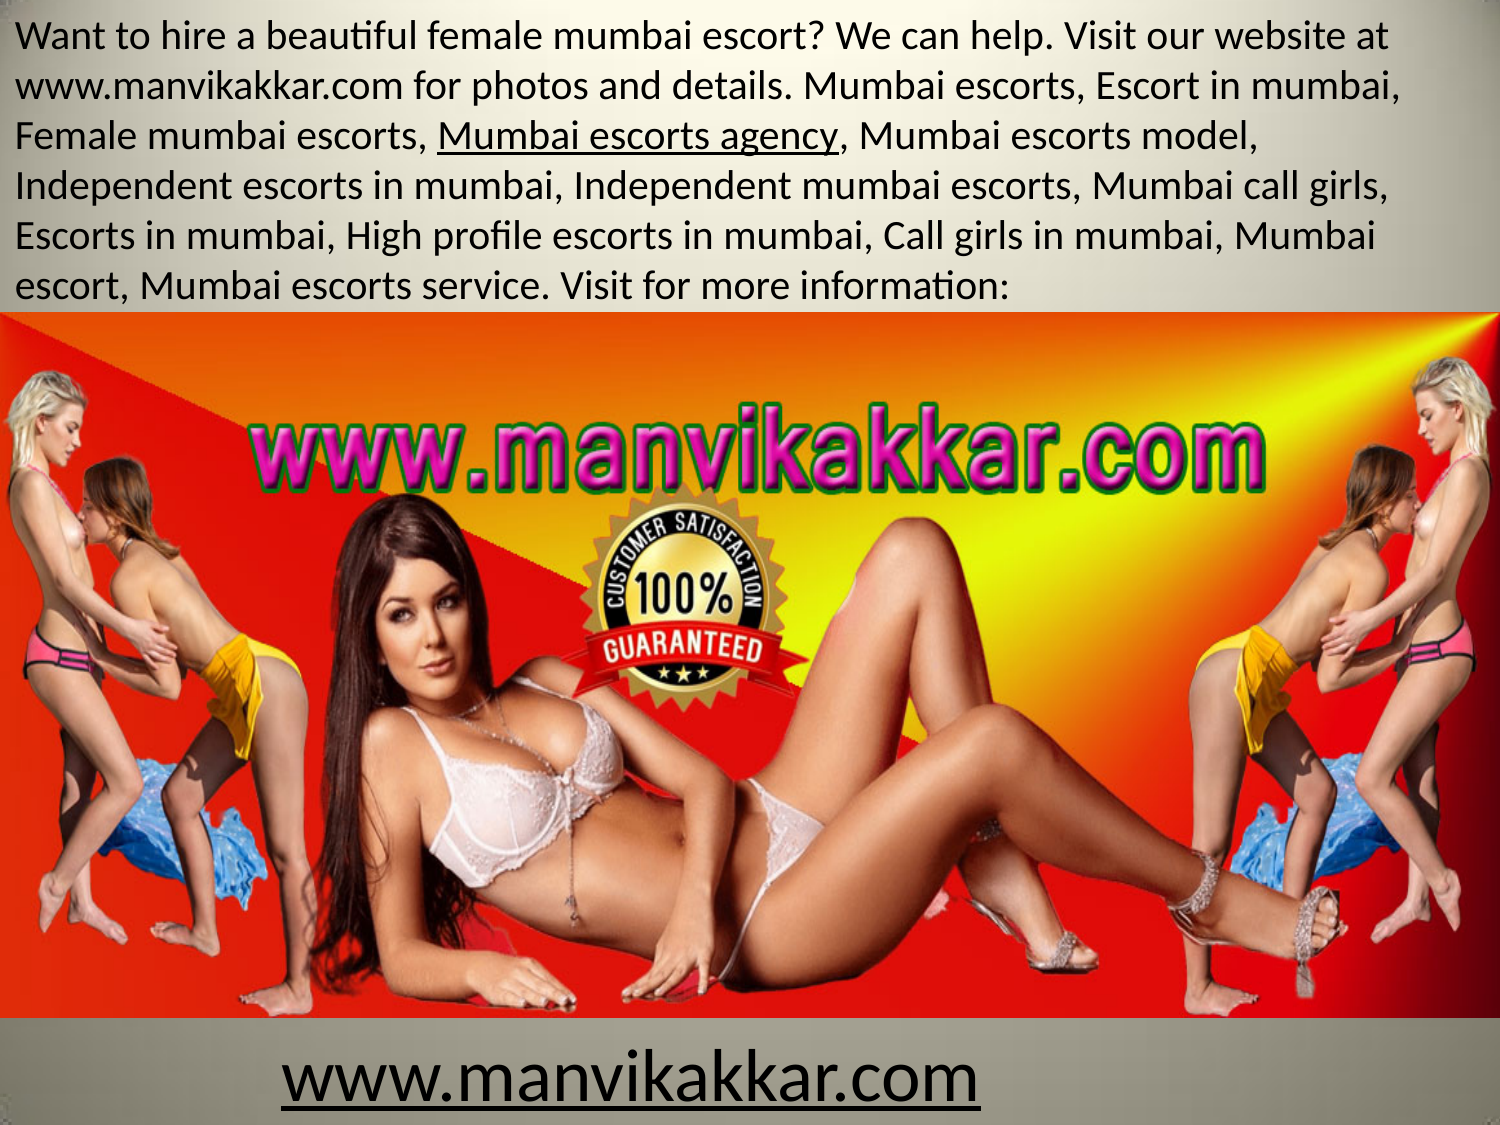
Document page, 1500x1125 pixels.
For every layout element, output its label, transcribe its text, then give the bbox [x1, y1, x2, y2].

text_box Want to hire a beautiful female mumbai escort? We can help. Visit our website at www.manvikakkar.com for photos and details. Mumbai escorts, Escort in mumbai, Female mumbai escorts, Mumbai escorts agency, Mumbai escorts model, Independent escorts in mumbai, Independent mumbai escorts, Mumbai call girls, Escorts in mumbai, High profile escorts in mumbai, Call girls in mumbai, Mumbai escort, Mumbai escorts service. Visit for more information: https://www.manvikakkar.com [0, 0, 1500, 311]
picture [0, 312, 1500, 1125]
text_box www.manvikakkar.com [162, 1026, 1100, 1124]
